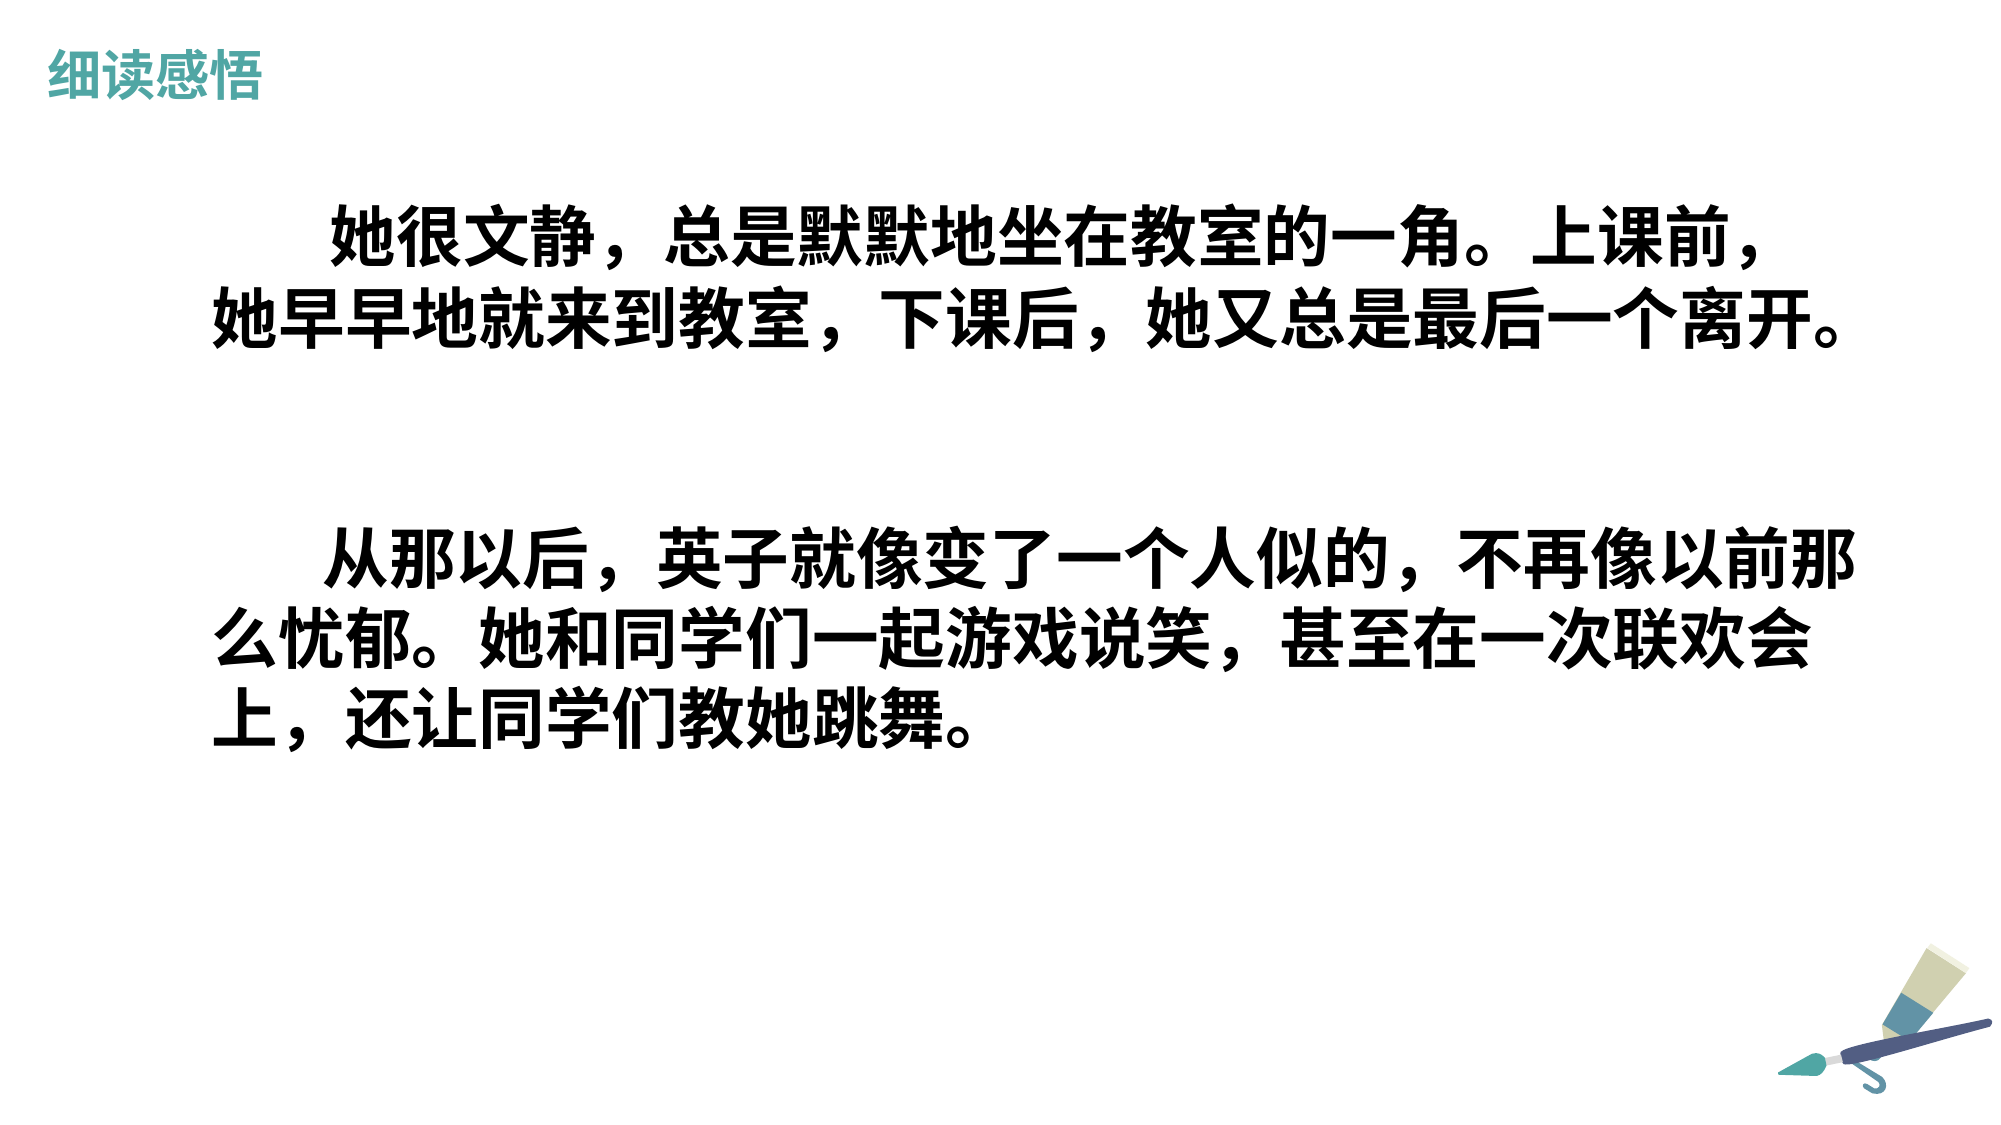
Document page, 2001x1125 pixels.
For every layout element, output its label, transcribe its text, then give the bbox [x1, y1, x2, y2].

text_box 她很文静，总是默默地坐在教室的一角。上课前，她早早地就来到教室，下课后，她又总是最后一个离开。 从那以后，英子就像变了一个人似的，不再像以前那么忧郁。她和同学们一起游戏说笑，甚至在一次联欢会上，还让同学们教她跳舞。 [196, 179, 1922, 844]
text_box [1811, 945, 1974, 1125]
text_box 细读感悟 [32, 33, 347, 114]
